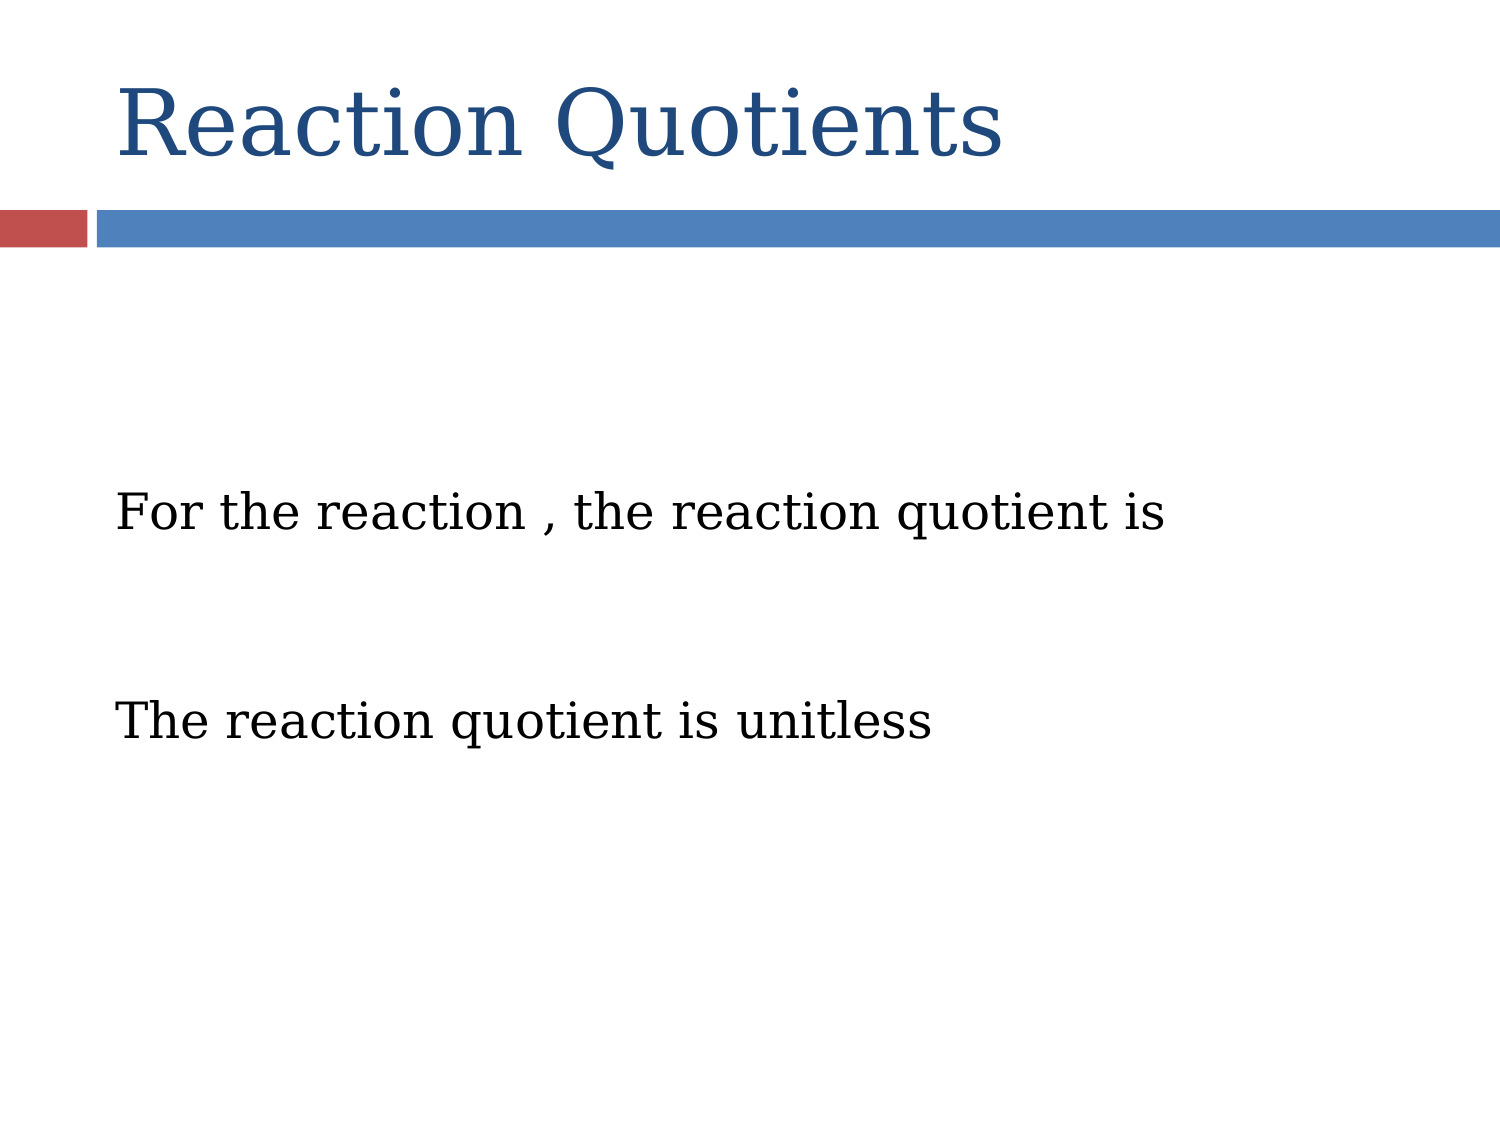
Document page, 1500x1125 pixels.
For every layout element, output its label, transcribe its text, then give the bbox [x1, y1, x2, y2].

title Reaction Quotients [100, 37, 1438, 200]
